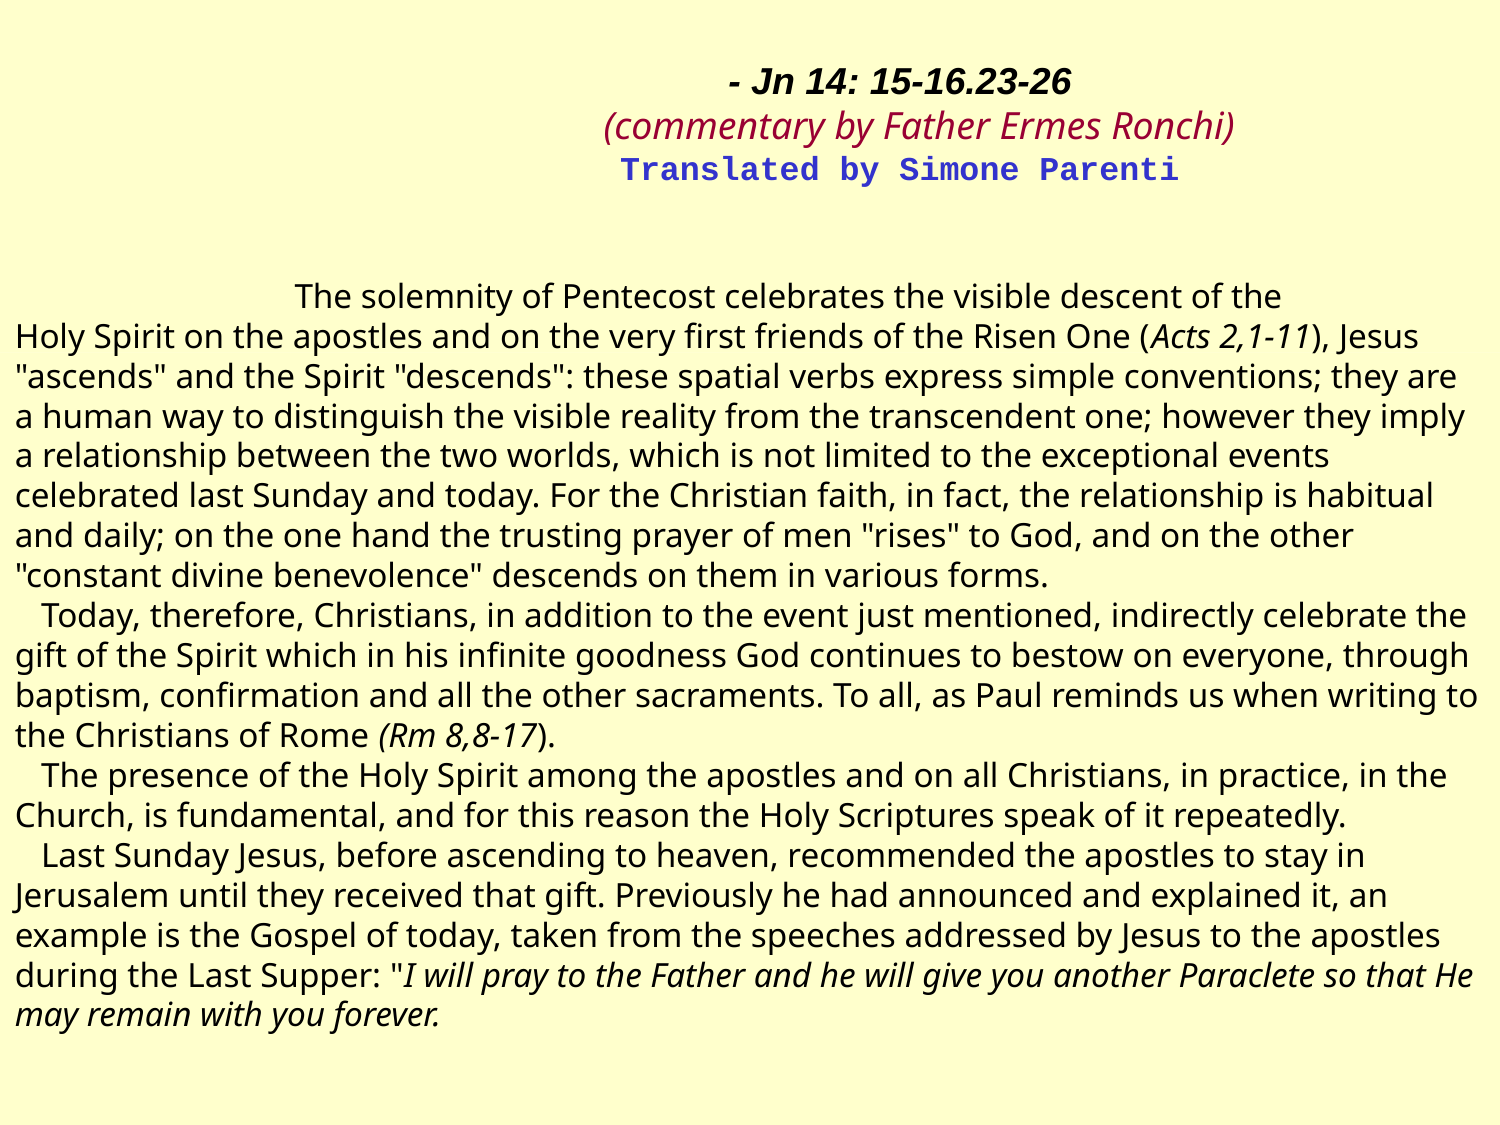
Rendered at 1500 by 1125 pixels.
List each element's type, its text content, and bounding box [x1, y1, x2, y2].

text_box - Jn 14: 15-16.23-26 (commentary by Father Ermes Ronchi) Translated by Simone Parenti [299, 49, 1500, 195]
text_box The solemnity of Pentecost celebrates the visible descent of the Holy Spirit on the apostles and on the very first friends of the Risen One (Acts 2,1-11), Jesus "ascends" and the Spirit "descends": these spatial verbs express simple conventions; they are a human way to distinguish the visible reality from the transcendent one; however they imply a relationship between the two worlds, which is not limited to the exceptional events celebrated last Sunday and today. For the Christian faith, in fact, the relationship is habitual and daily; on the one hand the trusting prayer of men "rises" to God, and on the other "constant divine benevolence" descends on them in various forms. Today, therefore, Christians, in addition to the event just mentioned, indirectly celebrate the gift of the Spirit which in his infinite goodness God continues to bestow on everyone, through baptism, confirmation and all the other sacraments. To all, as Paul reminds us when writing to the Christians of Rome (Rm 8,8-17). The presence of the Holy Spirit among the apostles and on all Christians, in practice, in the Church, is fundamental, and for this reason the Holy Scriptures speak of it repeatedly. Last Sunday Jesus, before ascending to heaven, recommended the apostles to stay in Jerusalem until they received that gift. Previously he had announced and explained it, an example is the Gospel of today, taken from the speeches addressed by Jesus to the apostles during the Last Supper: "I will pray to the Father and he will give you another Paraclete so that He may remain with you forever. [0, 267, 1500, 1041]
